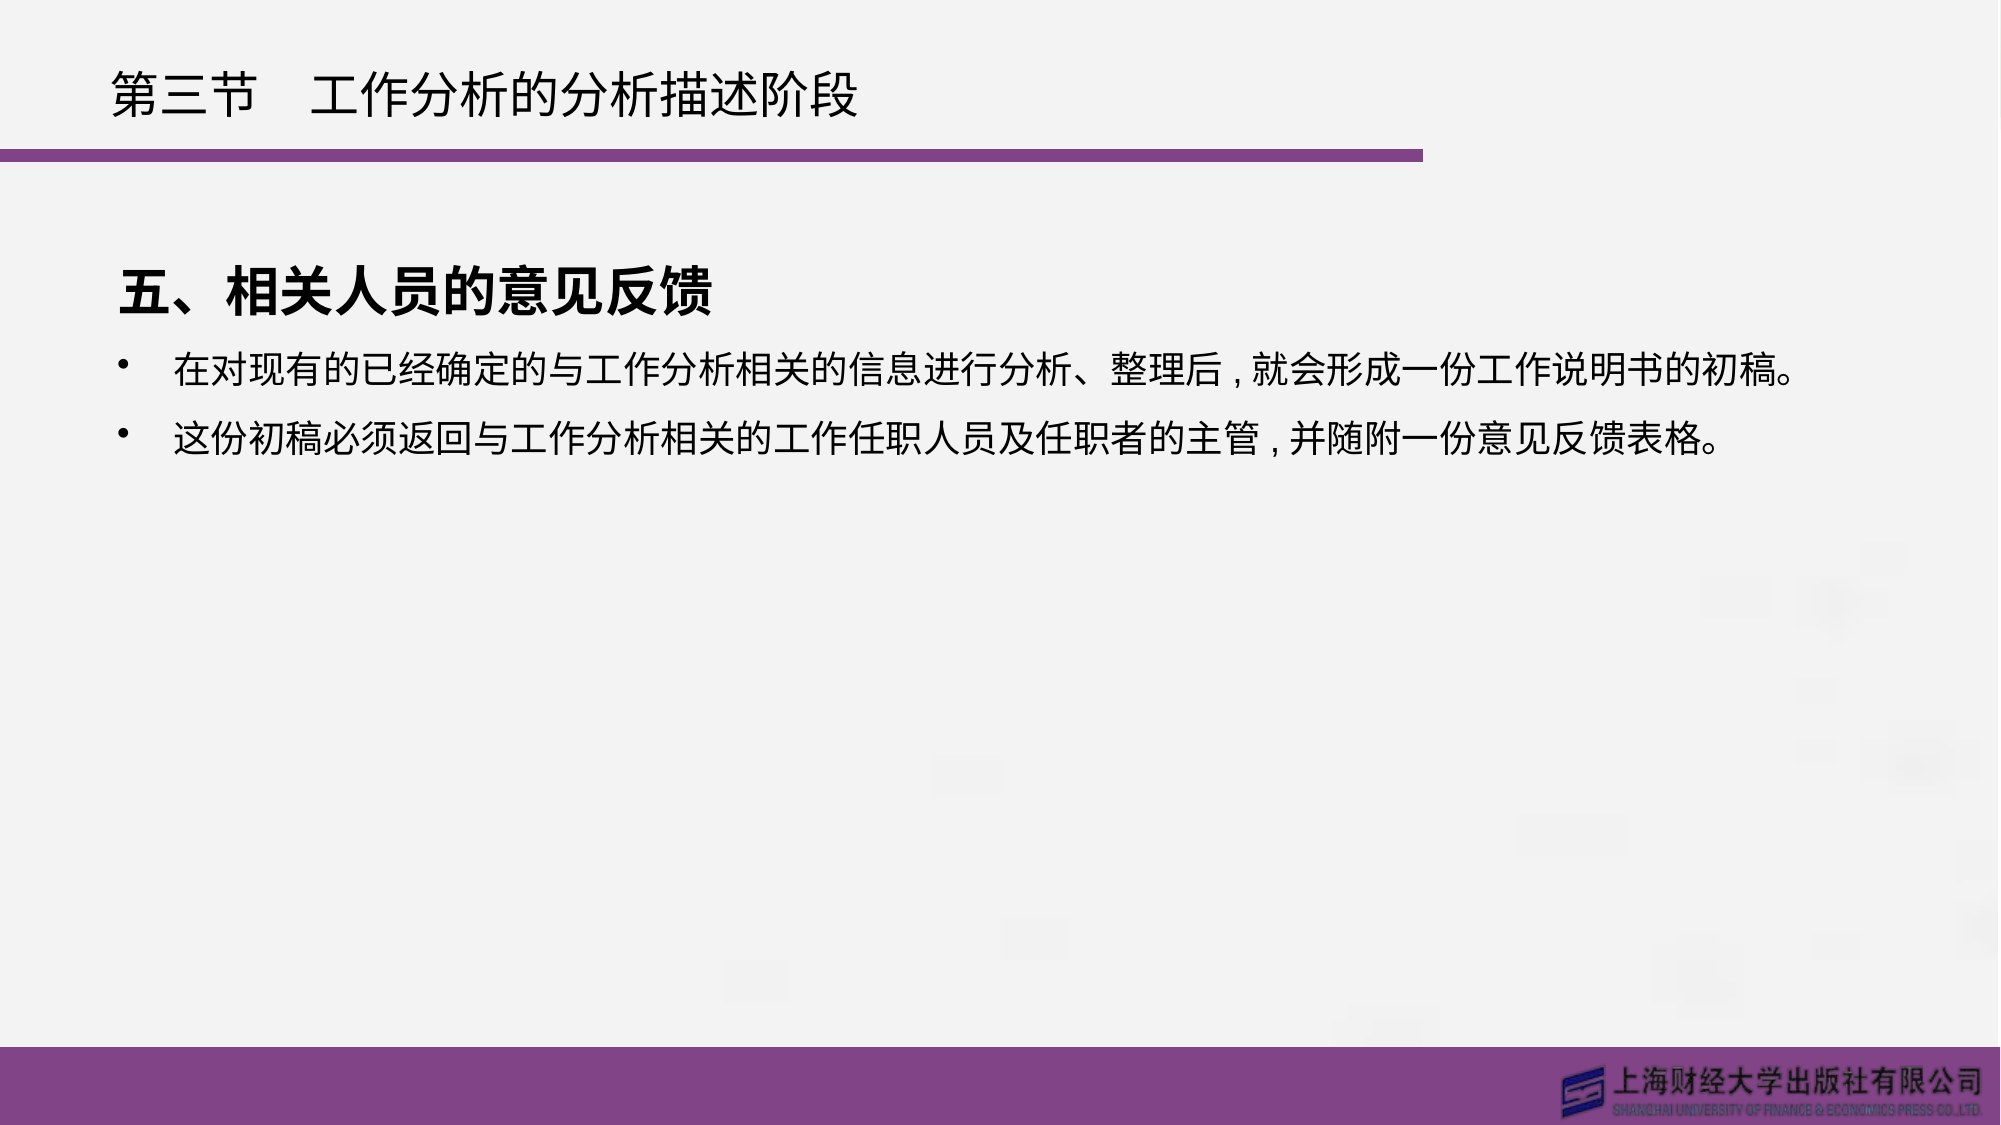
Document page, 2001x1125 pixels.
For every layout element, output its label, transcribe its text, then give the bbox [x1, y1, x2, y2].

list 五、相关人员的意见反馈 在对现有的已经确定的与工作分析相关的信息进行分析、整理后,就会形成一份工作说明书的初稿。 这份初稿必须返回与工作分析相关的工作任职人员及任职者的主管,并随附一份意见反馈表格。 [102, 233, 1898, 1032]
picture [0, 0, 2001, 1125]
title 第三节 工作分析的分析描述阶段 [94, 42, 1451, 146]
